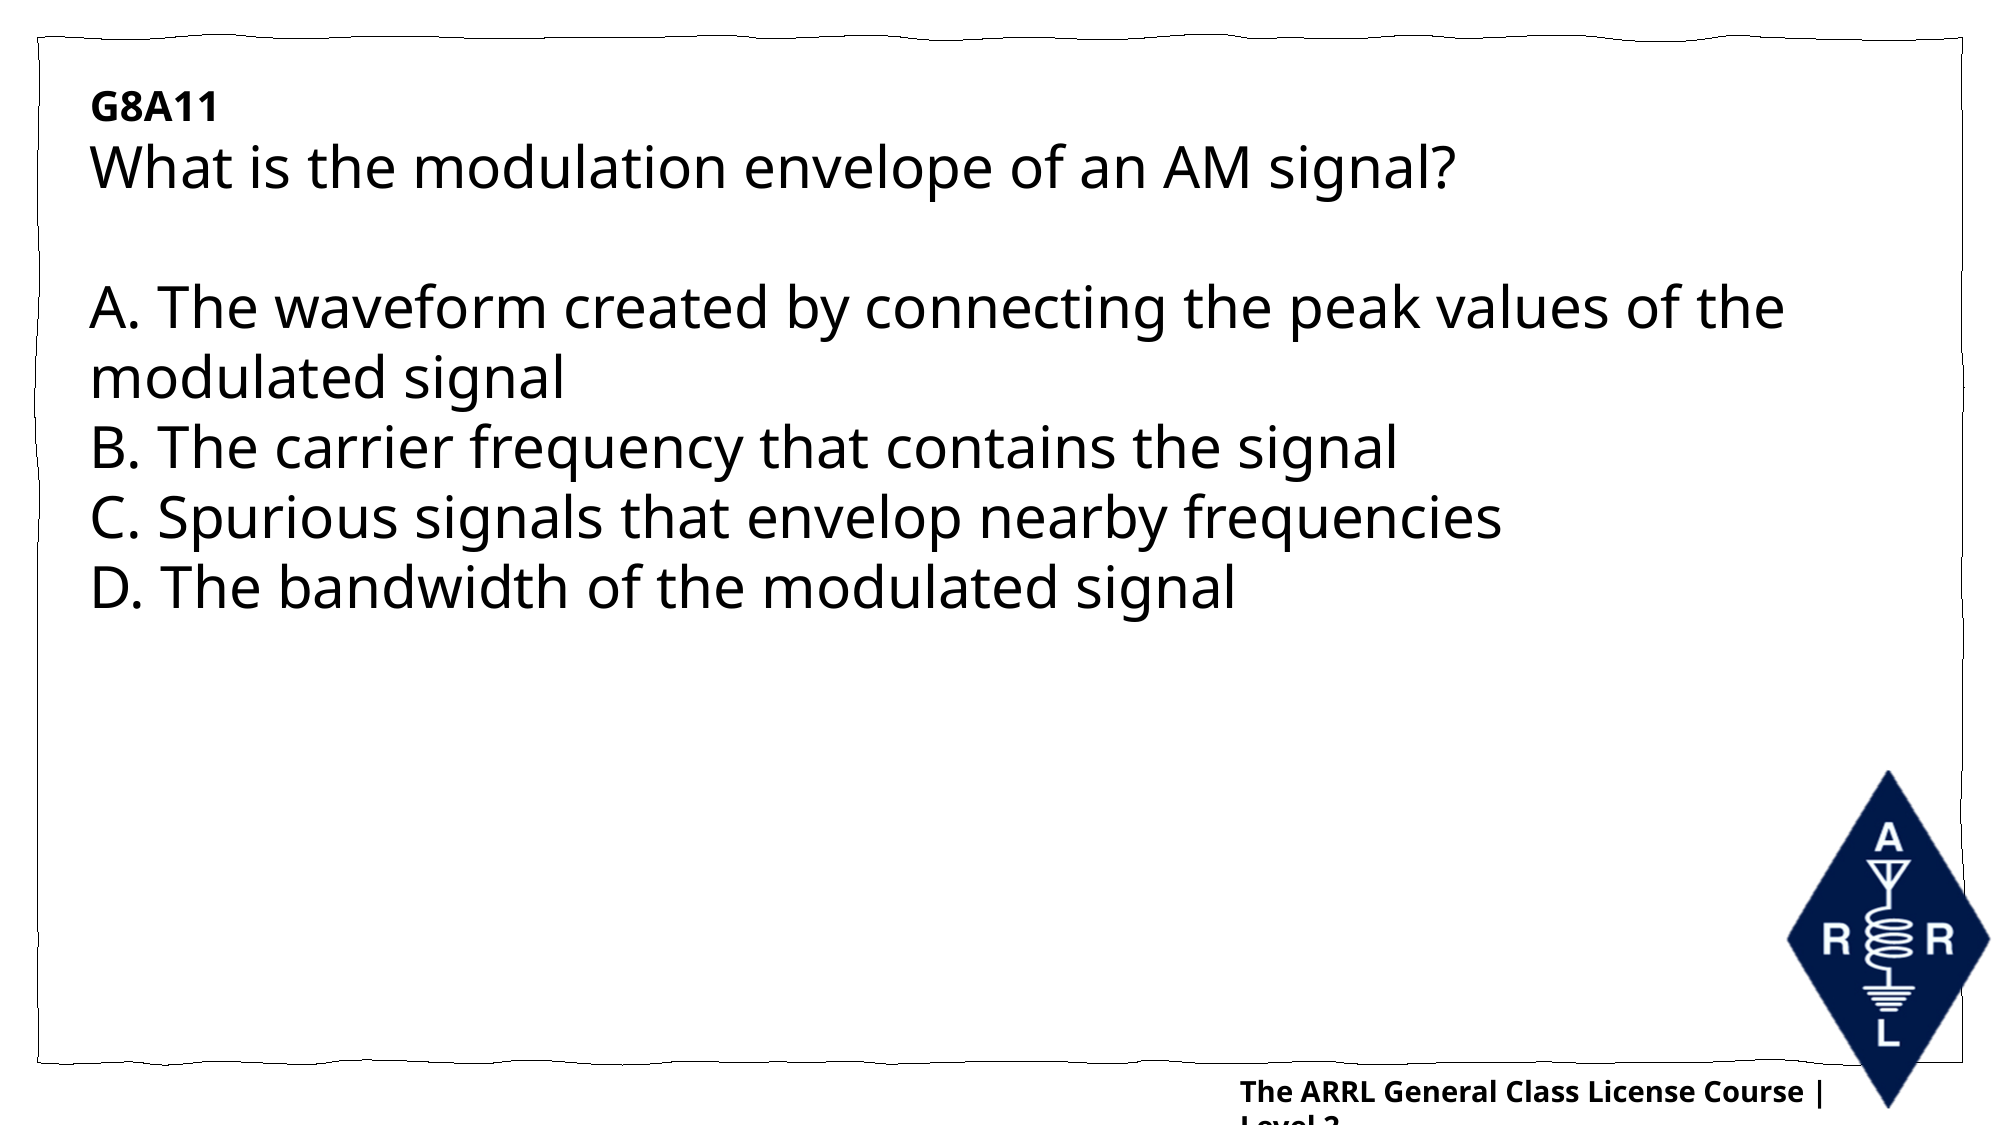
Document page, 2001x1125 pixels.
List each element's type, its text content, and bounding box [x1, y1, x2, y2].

text_box G8A11 What is the modulation envelope of an AM signal? A. The waveform created by connecting the peak values of the modulated signal B. The carrier frequency that contains the signal C. Spurious signals that envelop nearby frequencies D. The bandwidth of the modulated signal [75, 72, 1850, 628]
picture [1773, 752, 1999, 1125]
